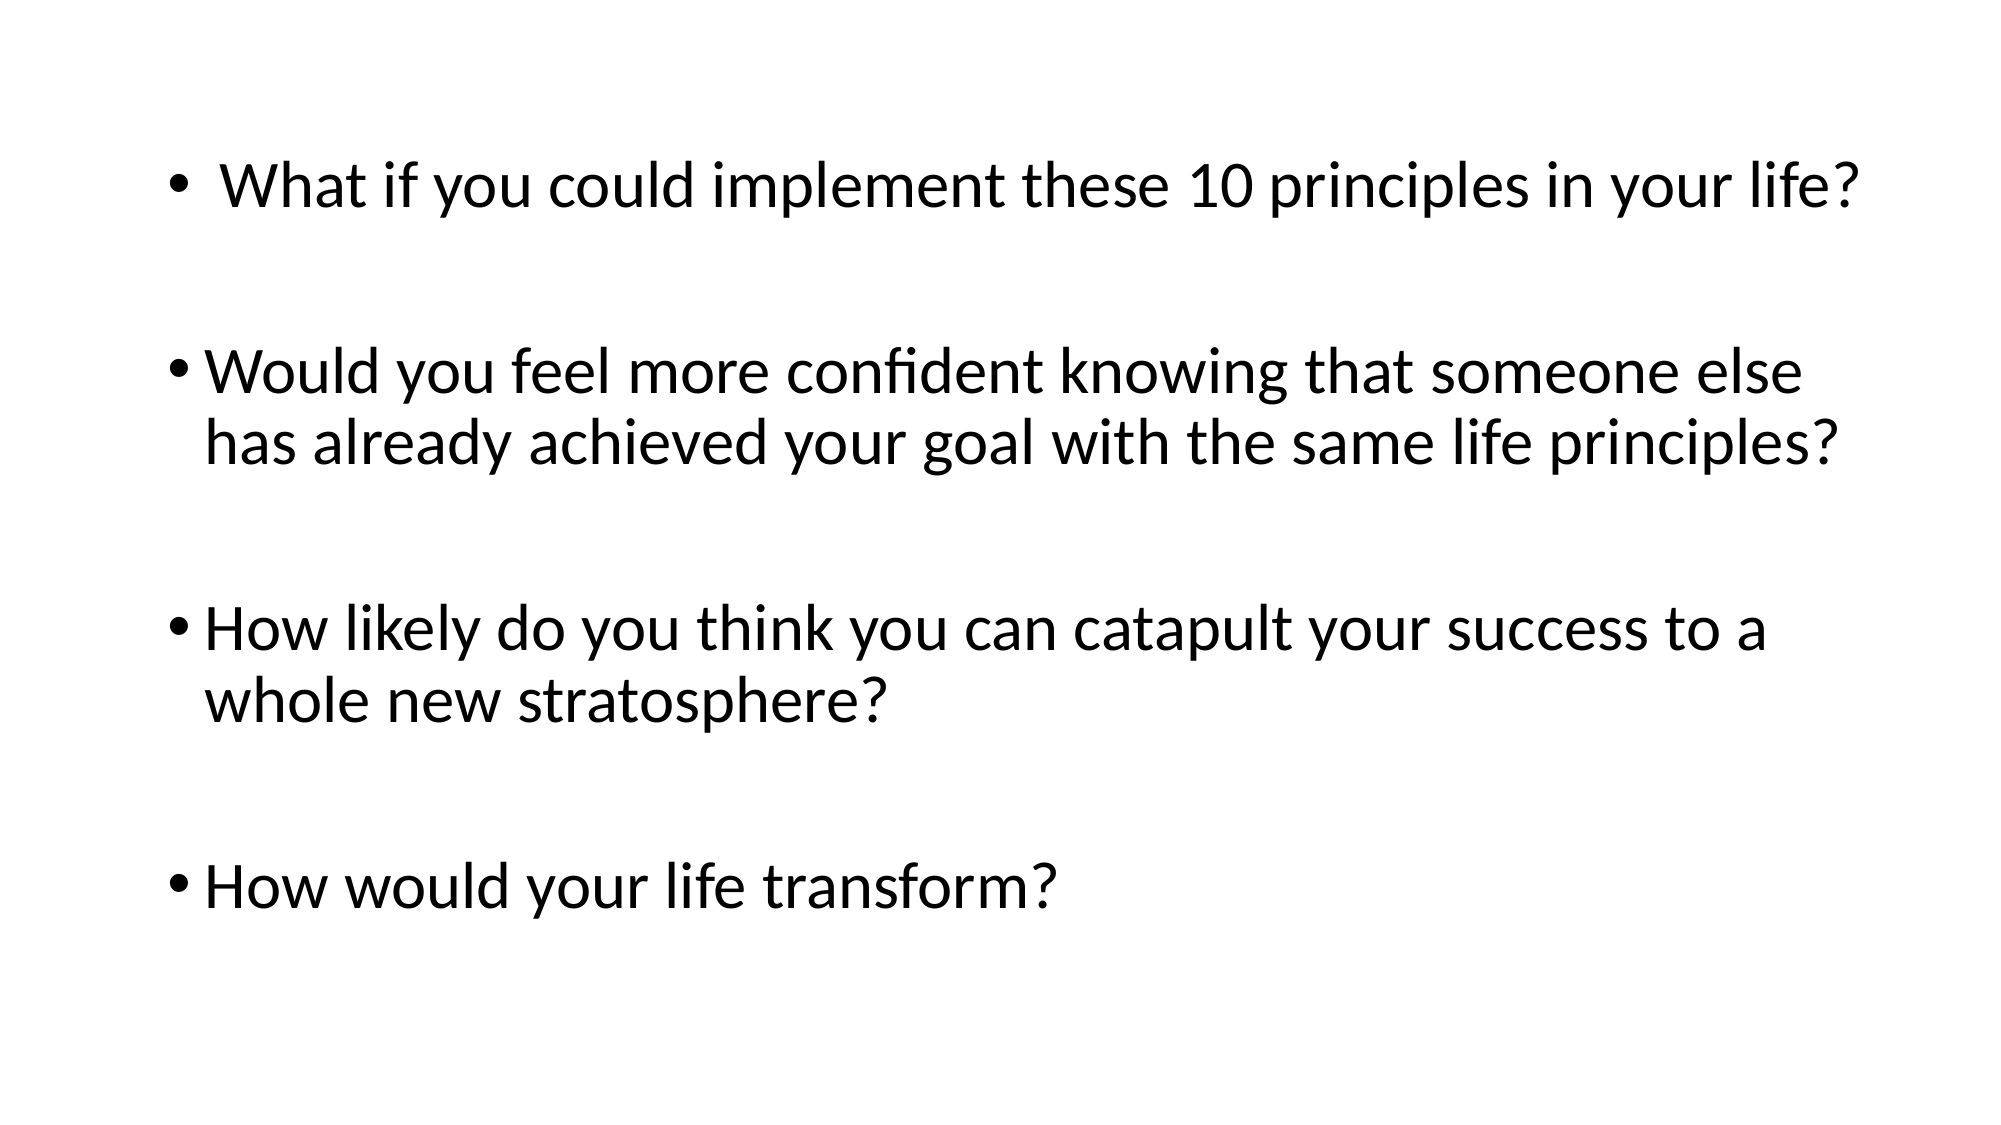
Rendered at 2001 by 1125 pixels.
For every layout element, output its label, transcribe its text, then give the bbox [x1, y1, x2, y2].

list What if you could implement these 10 principles in your life? Would you feel more confident knowing that someone else has already achieved your goal with the same life principles? How likely do you think you can catapult your success to a whole new stratosphere? How would your life transform? [152, 142, 1878, 896]
